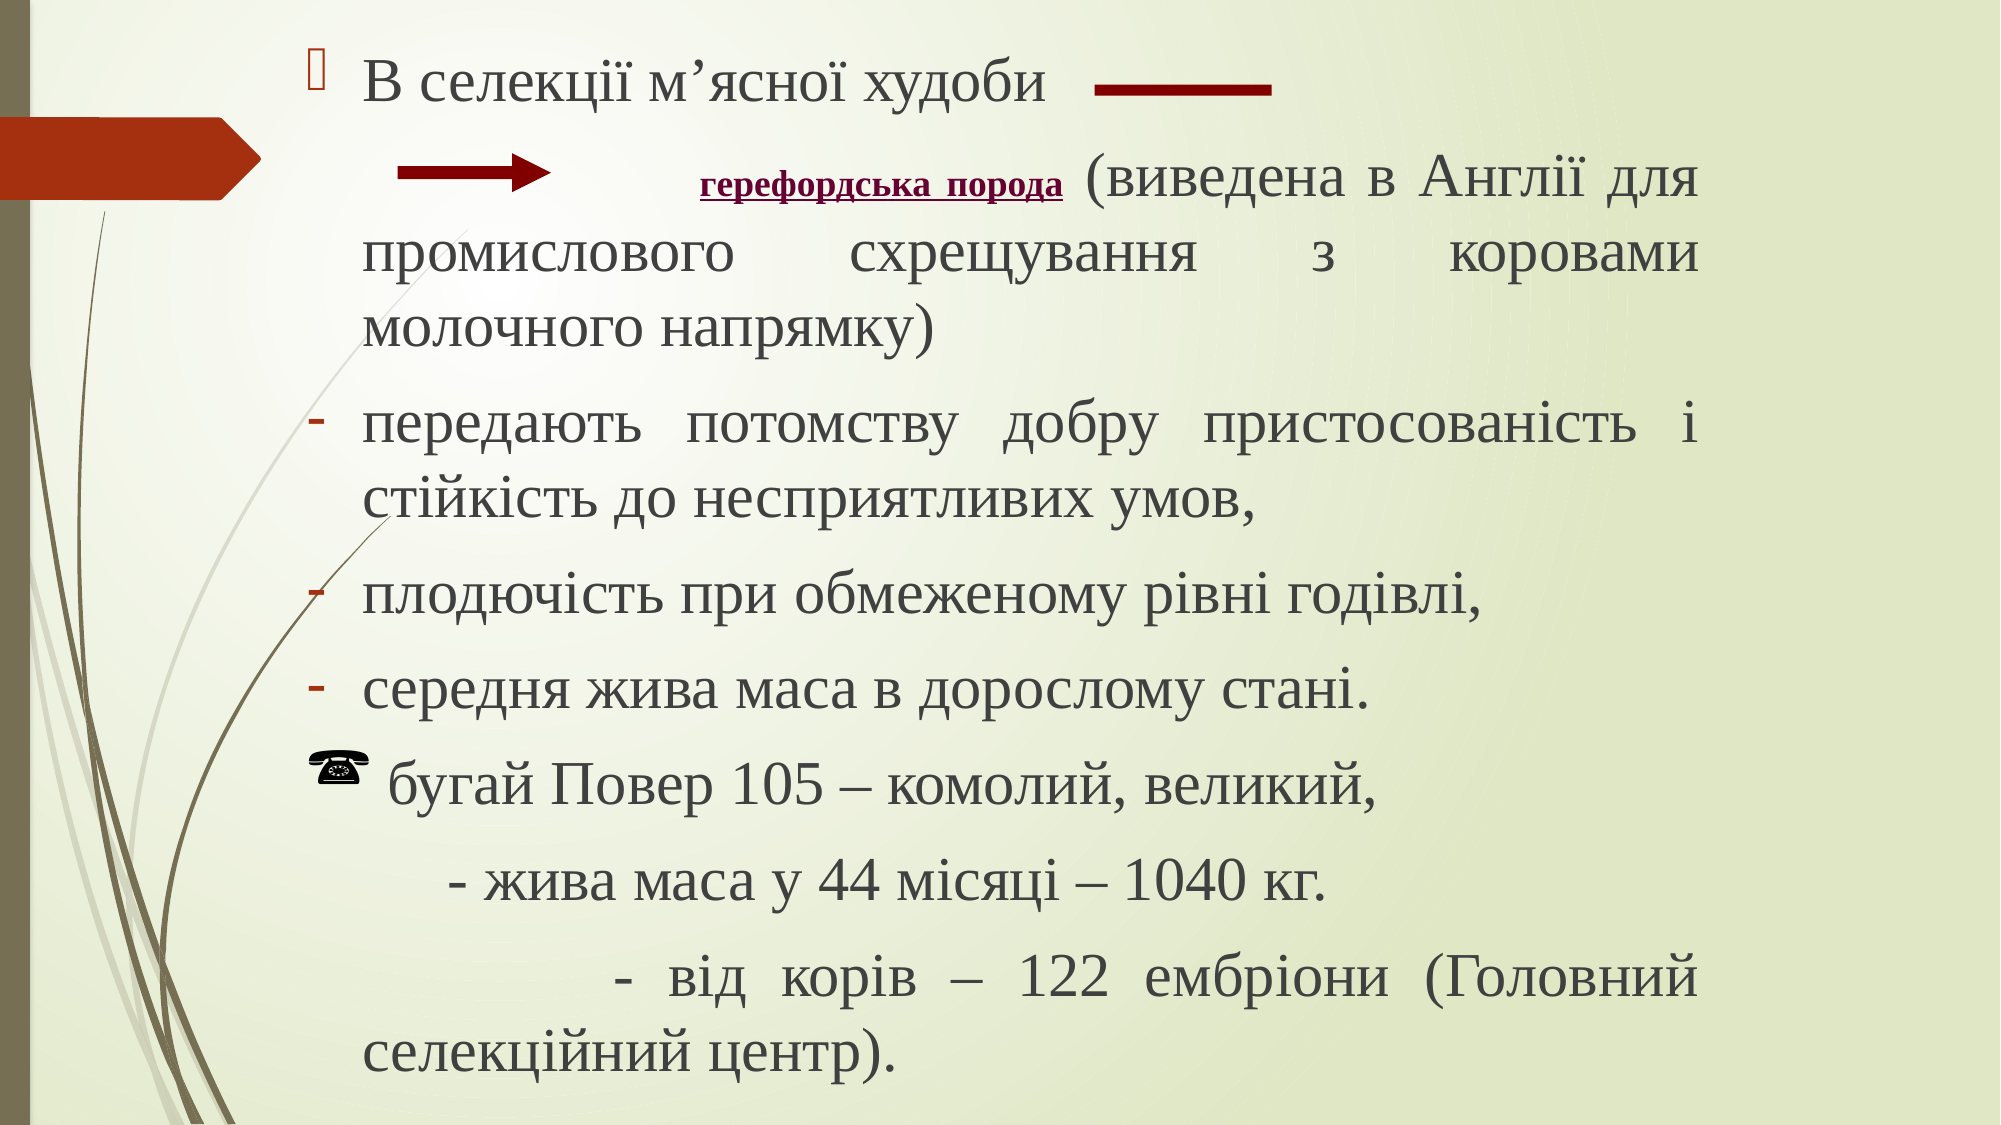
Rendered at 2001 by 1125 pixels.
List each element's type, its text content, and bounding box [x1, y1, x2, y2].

list В селекції м’ясної худоби герефордська порода (виведена в Англії для промислового схрещування з коровами молочного напрямку) передають потомству добру пристосованість і стійкість до несприятливих умов, плодючість при обмеженому рівні годівлі, середня жива маса в дорослому стані. бугай Повер 105 – комолий, великий, - жива маса у 44 місяці – 1040 кг. - від корів – 122 ембріони (Головний селекційний центр). [291, 31, 1715, 1094]
text_box [397, 166, 551, 179]
